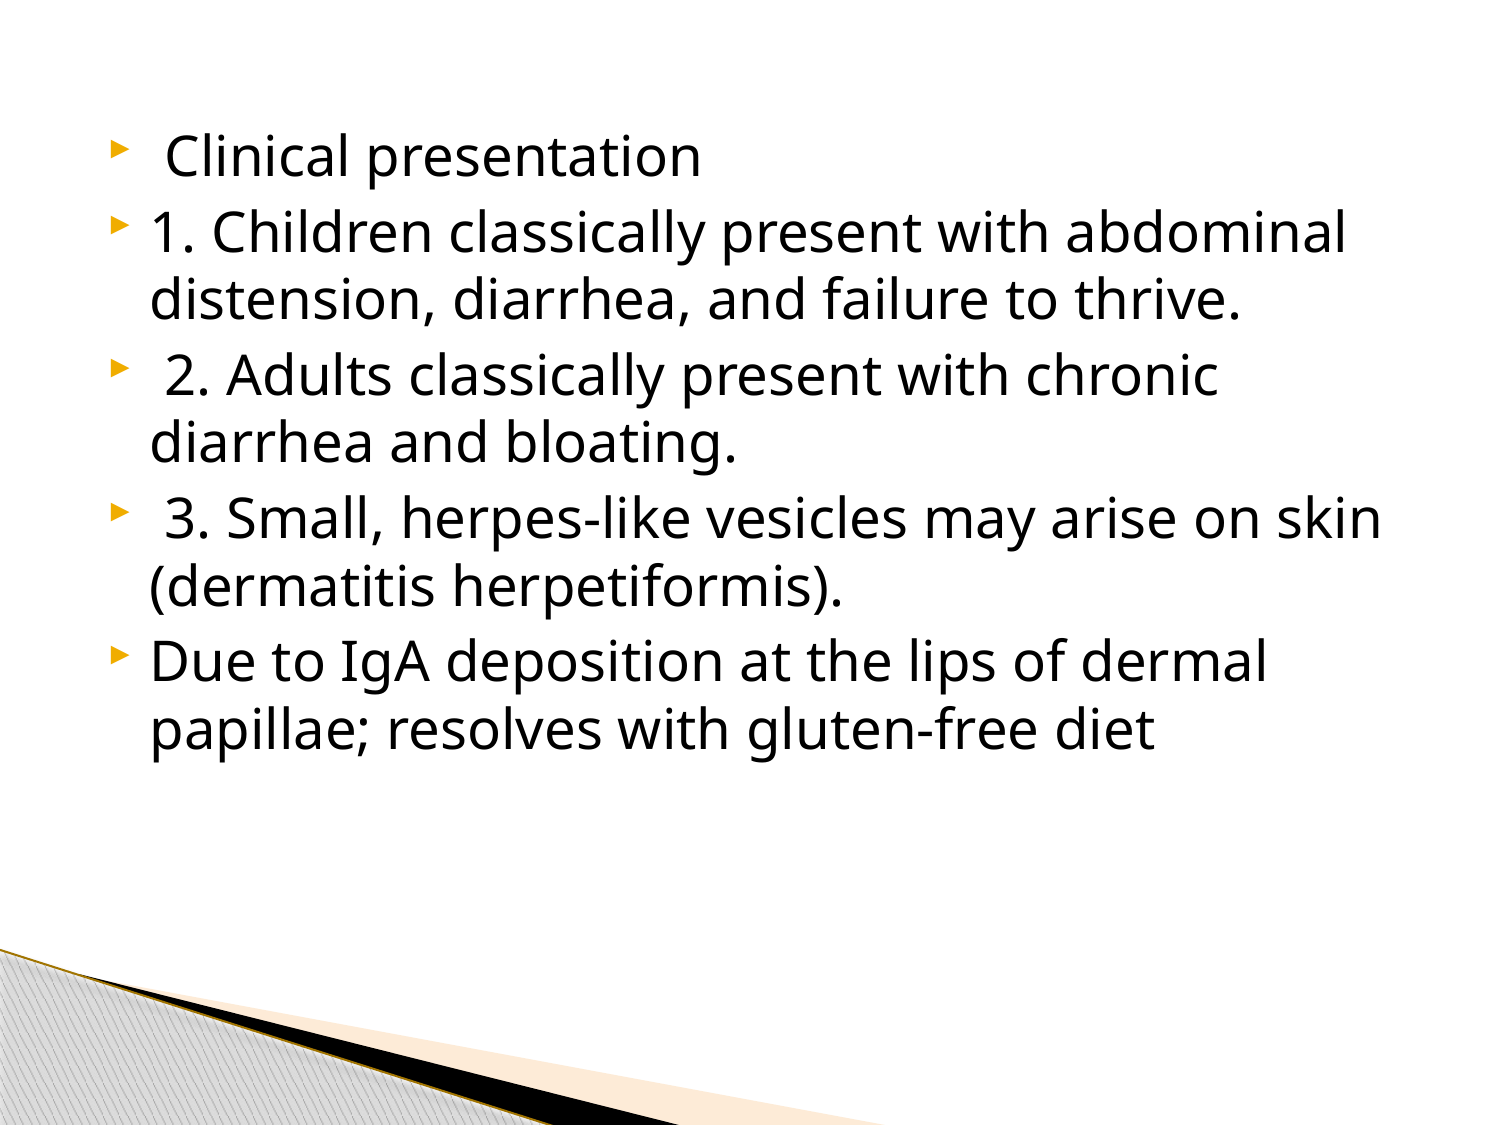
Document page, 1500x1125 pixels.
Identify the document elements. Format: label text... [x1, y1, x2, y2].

list Clinical presentation 1. Children classically present with abdominal distension, diarrhea, and failure to thrive. 2. Adults classically present with chronic diarrhea and bloating. 3. Small, herpes-like vesicles may arise on skin (dermatitis herpetiformis). Due to IgA deposition at the lips of dermal papillae; resolves with gluten-free diet [75, 112, 1425, 986]
